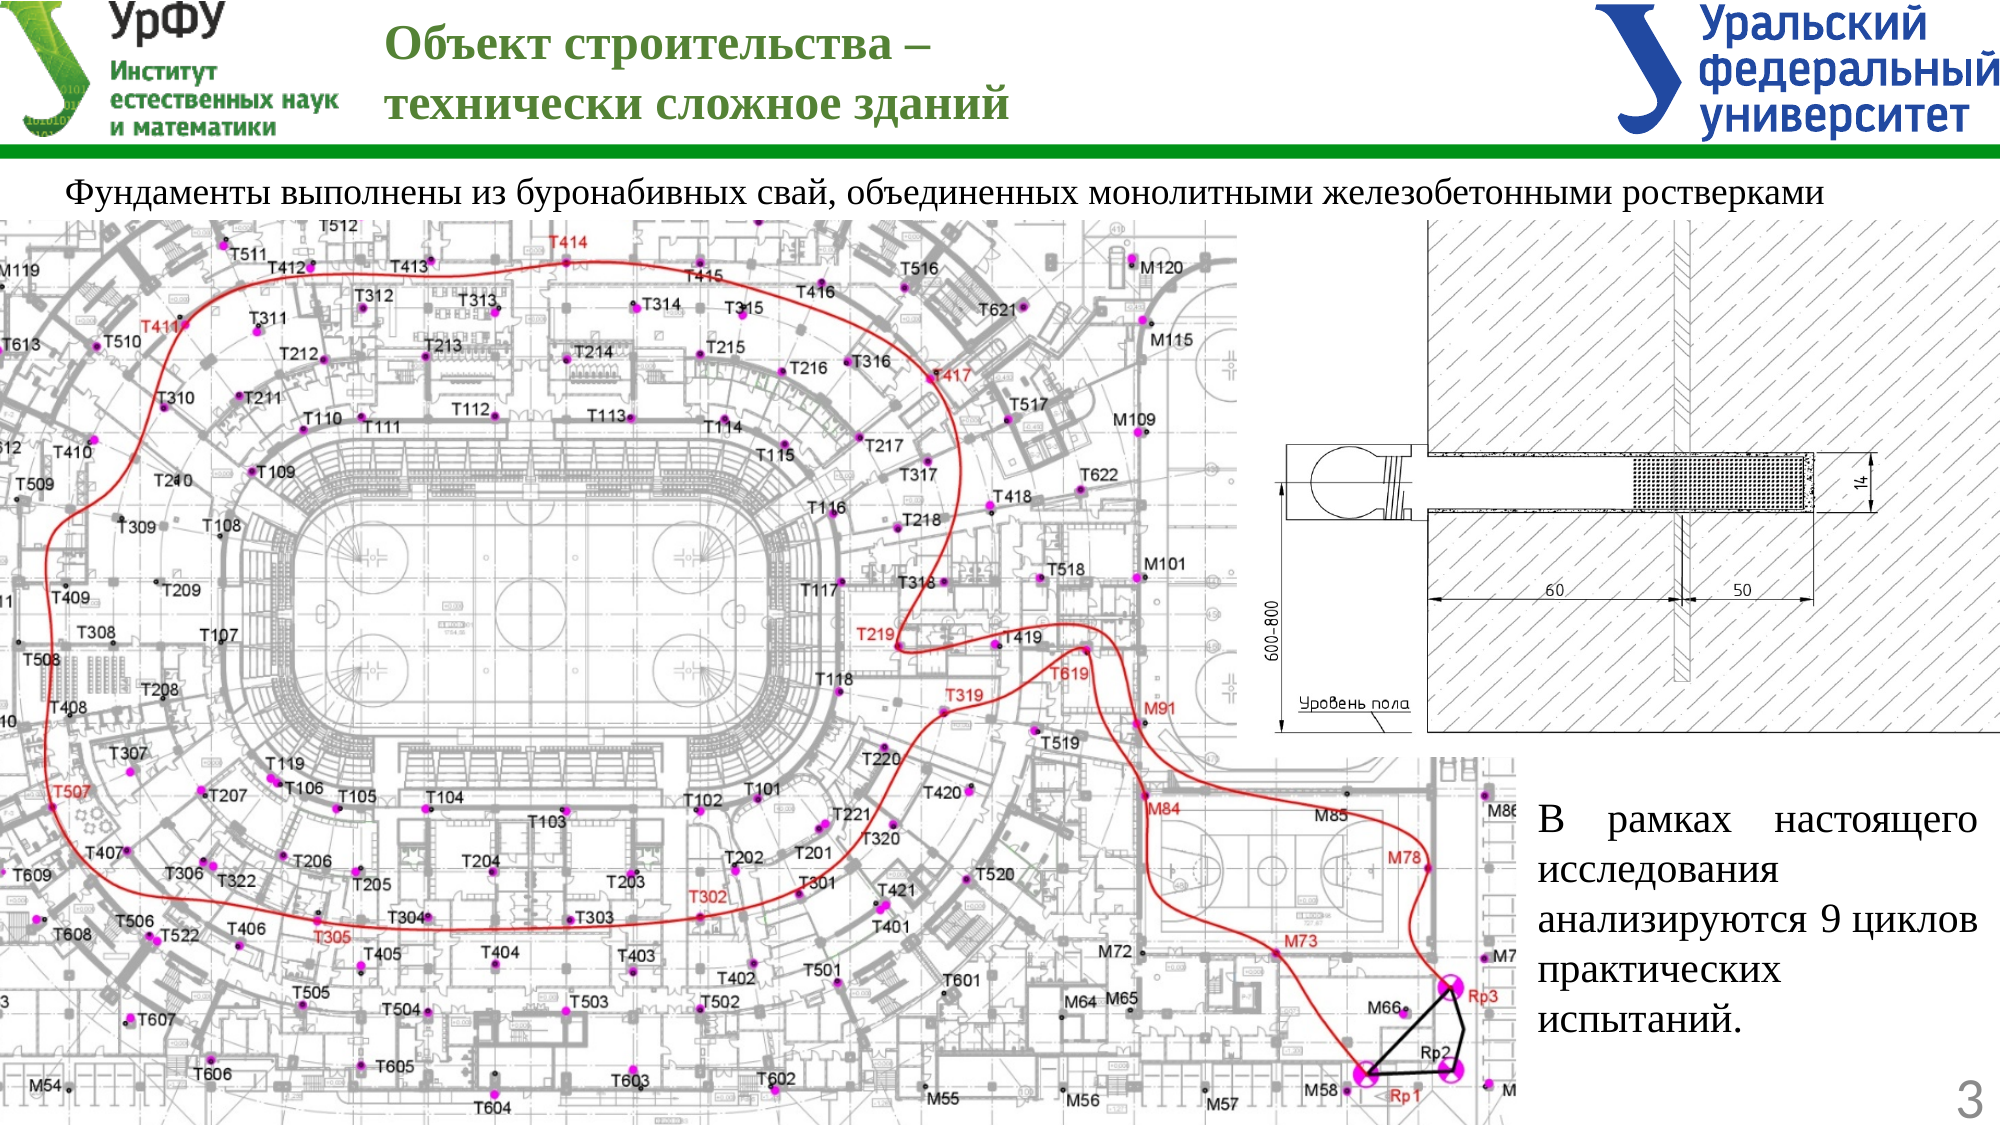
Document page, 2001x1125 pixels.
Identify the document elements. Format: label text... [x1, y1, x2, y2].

text_box Фундаменты выполнены из буронабивных свай, объединенных монолитными железобетонными ростверками [20, 152, 1937, 220]
text_box [0, 143, 2000, 160]
slide_number 3 [1550, 1065, 2000, 1125]
text_box В рамках настоящего исследования анализируются 9 циклов практических испытаний. [1522, 783, 1994, 1048]
picture [0, 1, 339, 137]
text_box Объект строительства – технически сложное зданий [369, 1, 1345, 137]
picture [0, 220, 2000, 1125]
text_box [1592, 1, 2000, 145]
